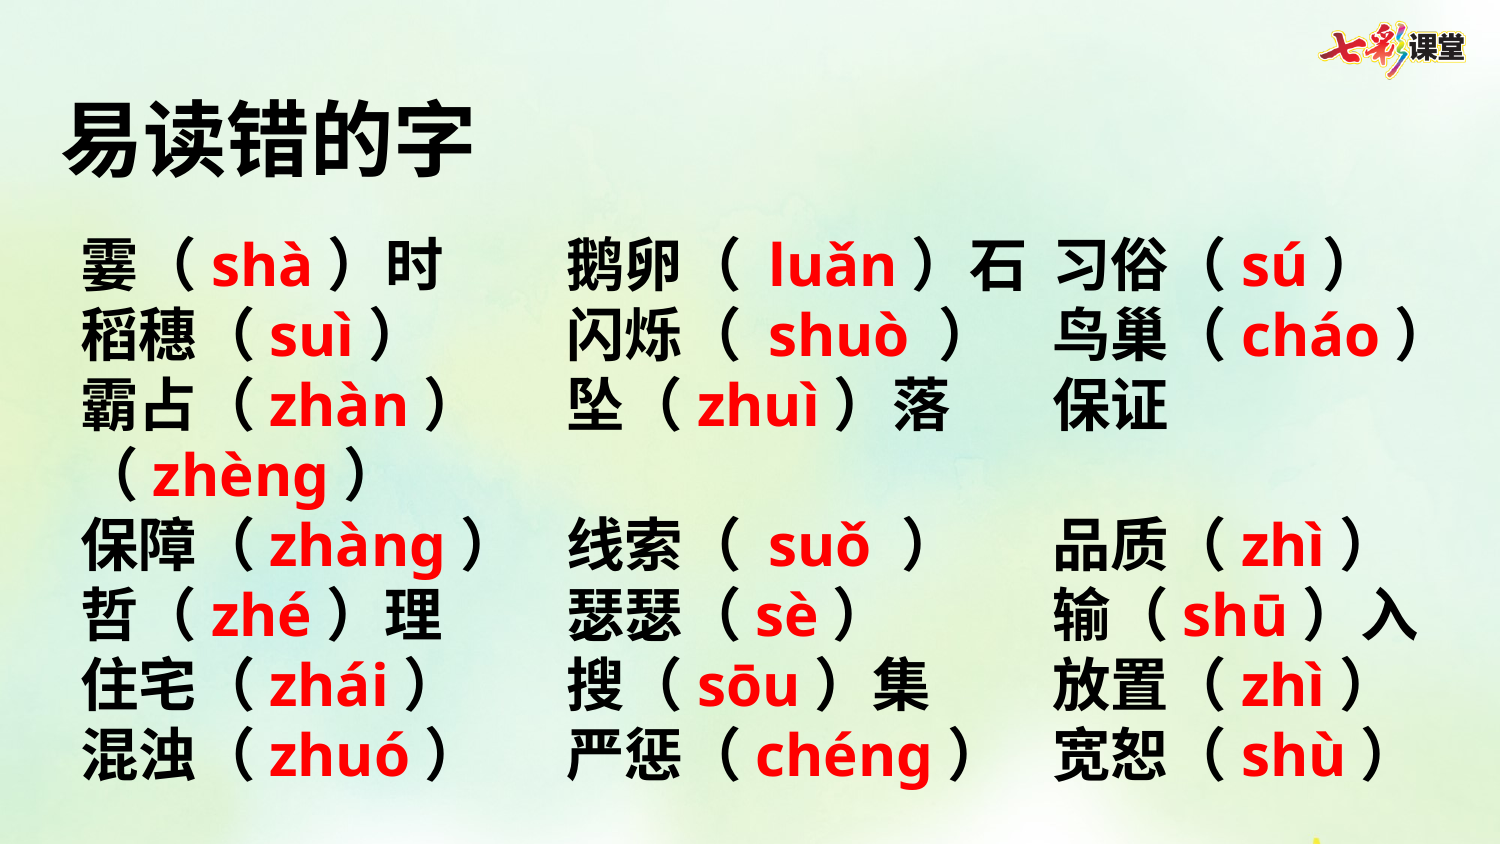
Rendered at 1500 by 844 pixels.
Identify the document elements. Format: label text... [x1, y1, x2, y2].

picture [0, 0, 1500, 844]
text_box 霎（shà）时 鹅卵（ luǎn）石 习俗（sú） 稻穗（suì） 闪烁（ shuò ） 鸟巢（cháo） 霸占（zhàn） 坠（zhuì）落 保证（zhèng） 保障（zhàng） 线索（ suǒ ） 品质（zhì） 哲（zhé）理 瑟瑟（sè） 输（shū）入 住宅（zhái） 搜（sōu）集 放置（zhì） 混浊（zhuó） 严惩（chéng） 宽恕（shù） [65, 220, 1500, 796]
text_box 易读错的字 [45, 79, 526, 194]
